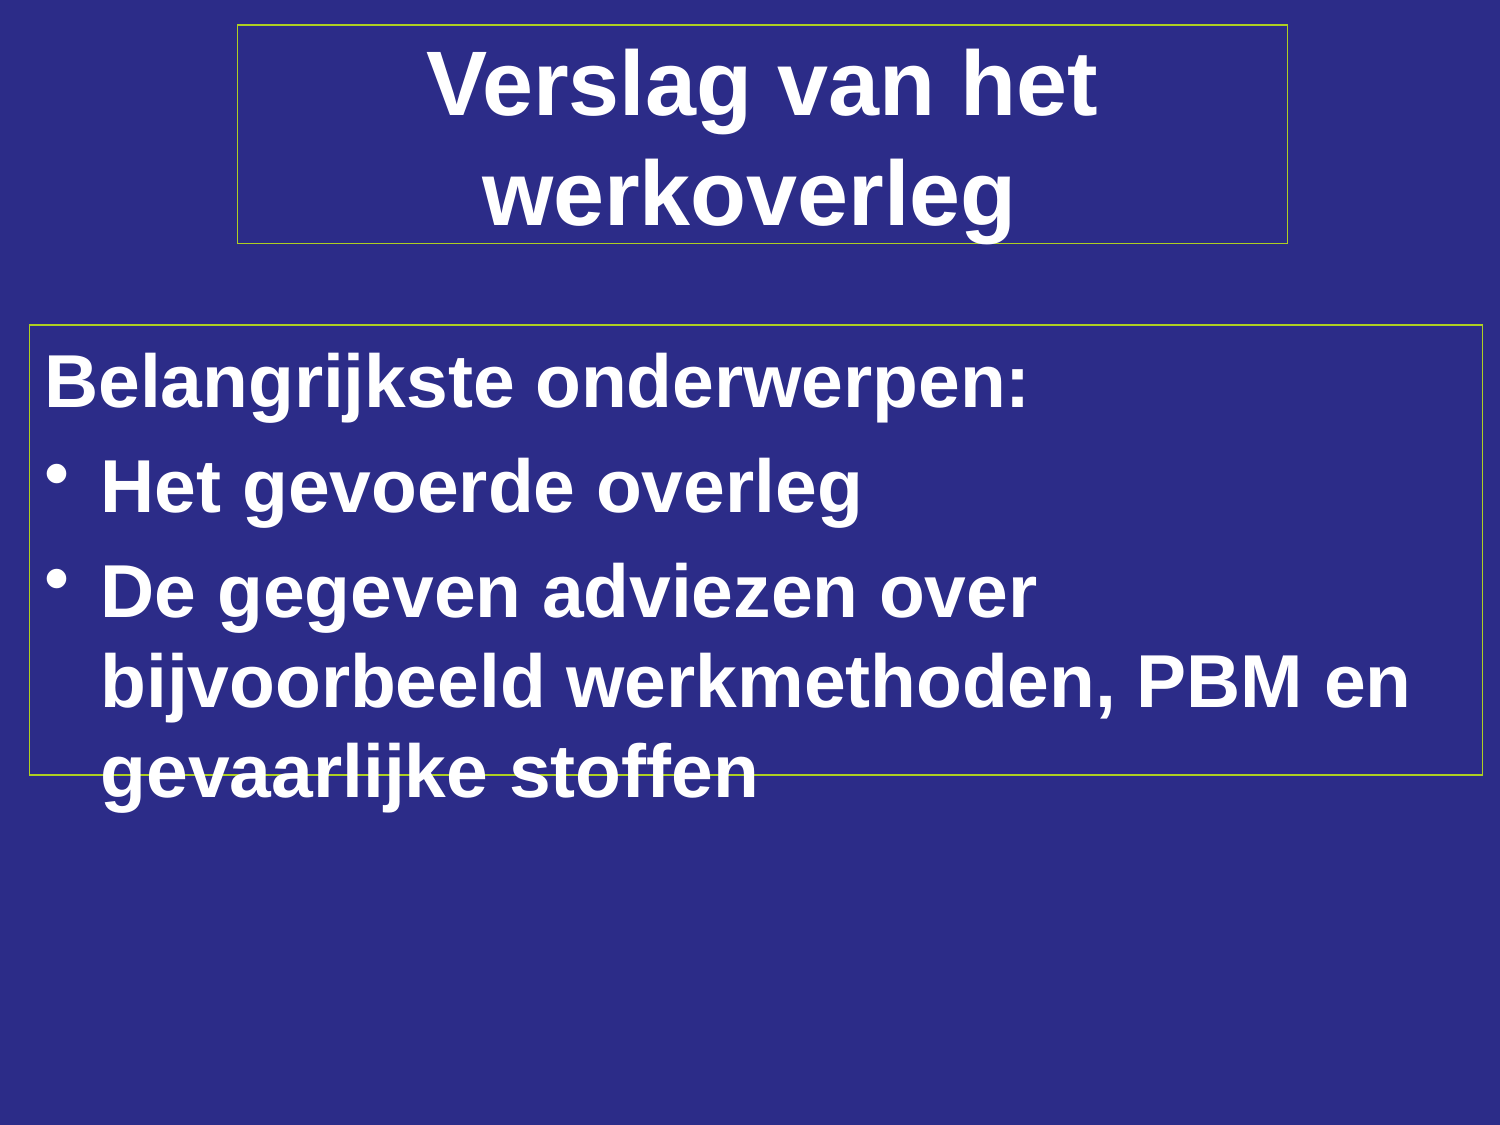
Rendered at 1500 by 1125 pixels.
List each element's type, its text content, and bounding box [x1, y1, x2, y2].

list Belangrijkste onderwerpen: Het gevoerde overleg De gegeven adviezen over bijvoorbeeld werkmethoden, PBM en gevaarlijke stoffen [29, 324, 1483, 776]
title Verslag van het werkoverleg [237, 24, 1288, 244]
